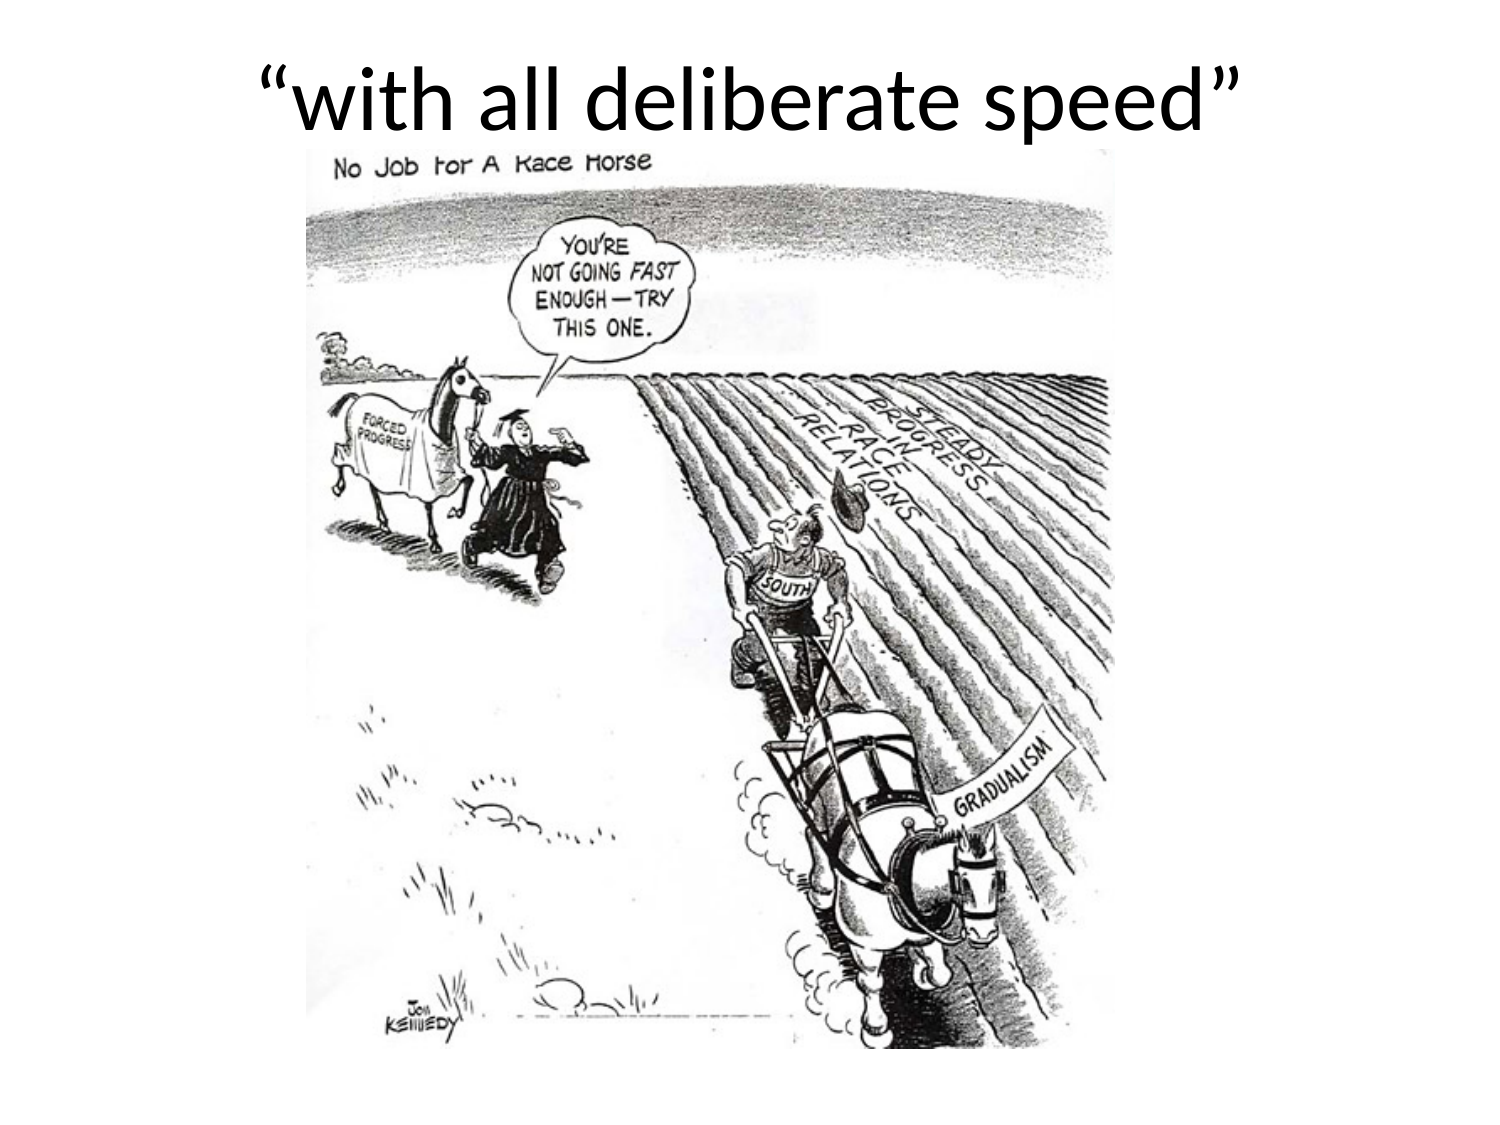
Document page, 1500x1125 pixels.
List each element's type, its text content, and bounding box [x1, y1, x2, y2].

title “with all deliberate speed” [75, 0, 1425, 188]
picture [305, 149, 1115, 1049]
